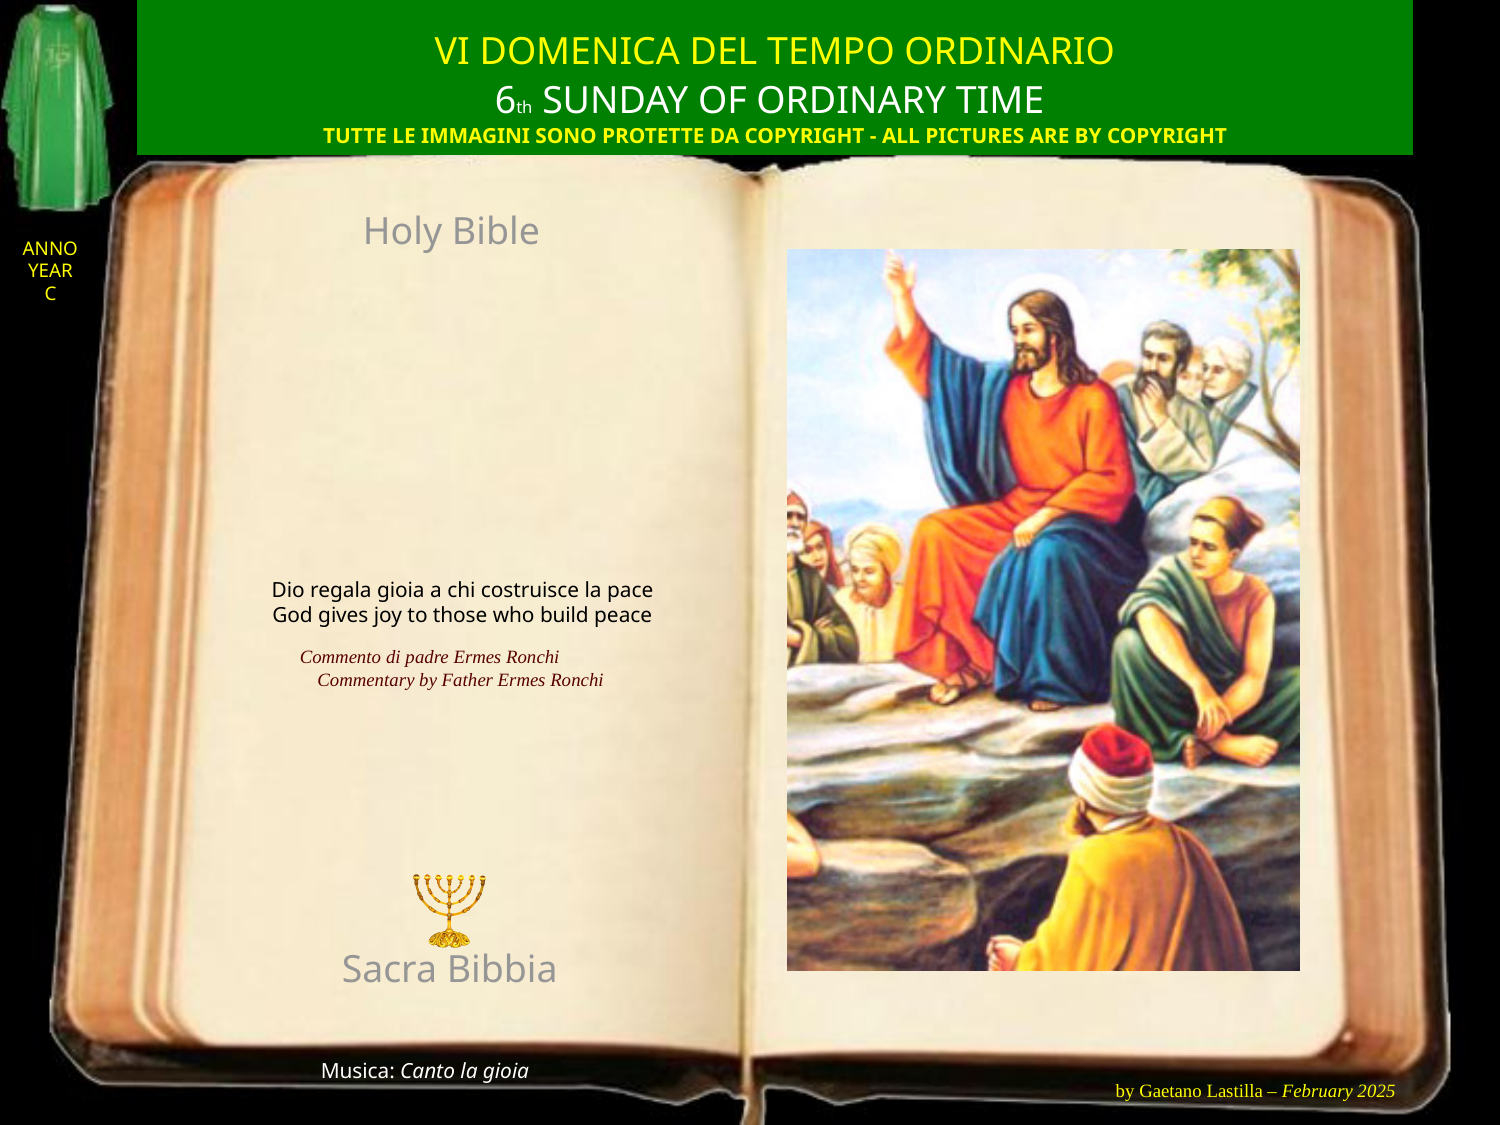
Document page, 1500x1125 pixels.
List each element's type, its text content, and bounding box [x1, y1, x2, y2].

text_box Dio regala gioia a chi costruisce la pace God gives joy to those who build peace [199, 569, 725, 634]
picture [0, 0, 1500, 1125]
text_box Sacra Bibbia [187, 937, 713, 998]
text_box Musica: Canto la gioia [124, 1050, 725, 1090]
text_box ANNO YEAR C [7, 229, 93, 312]
text_box Holy Bible [348, 199, 556, 260]
text_box VI DOMENICA DEL TEMPO ORDINARIO 6th SUNDAY OF ORDINARY TIME TUTTE LE IMMAGINI SONO PROTETTE DA COPYRIGHT - ALL PICTURES ARE BY COPYRIGHT [137, 0, 1413, 155]
text_box Commento di padre Ermes Ronchi Commentary by Father Ermes Ronchi [242, 637, 680, 698]
text_box by Gaetano Lastilla – February 2025 [974, 1071, 1500, 1109]
